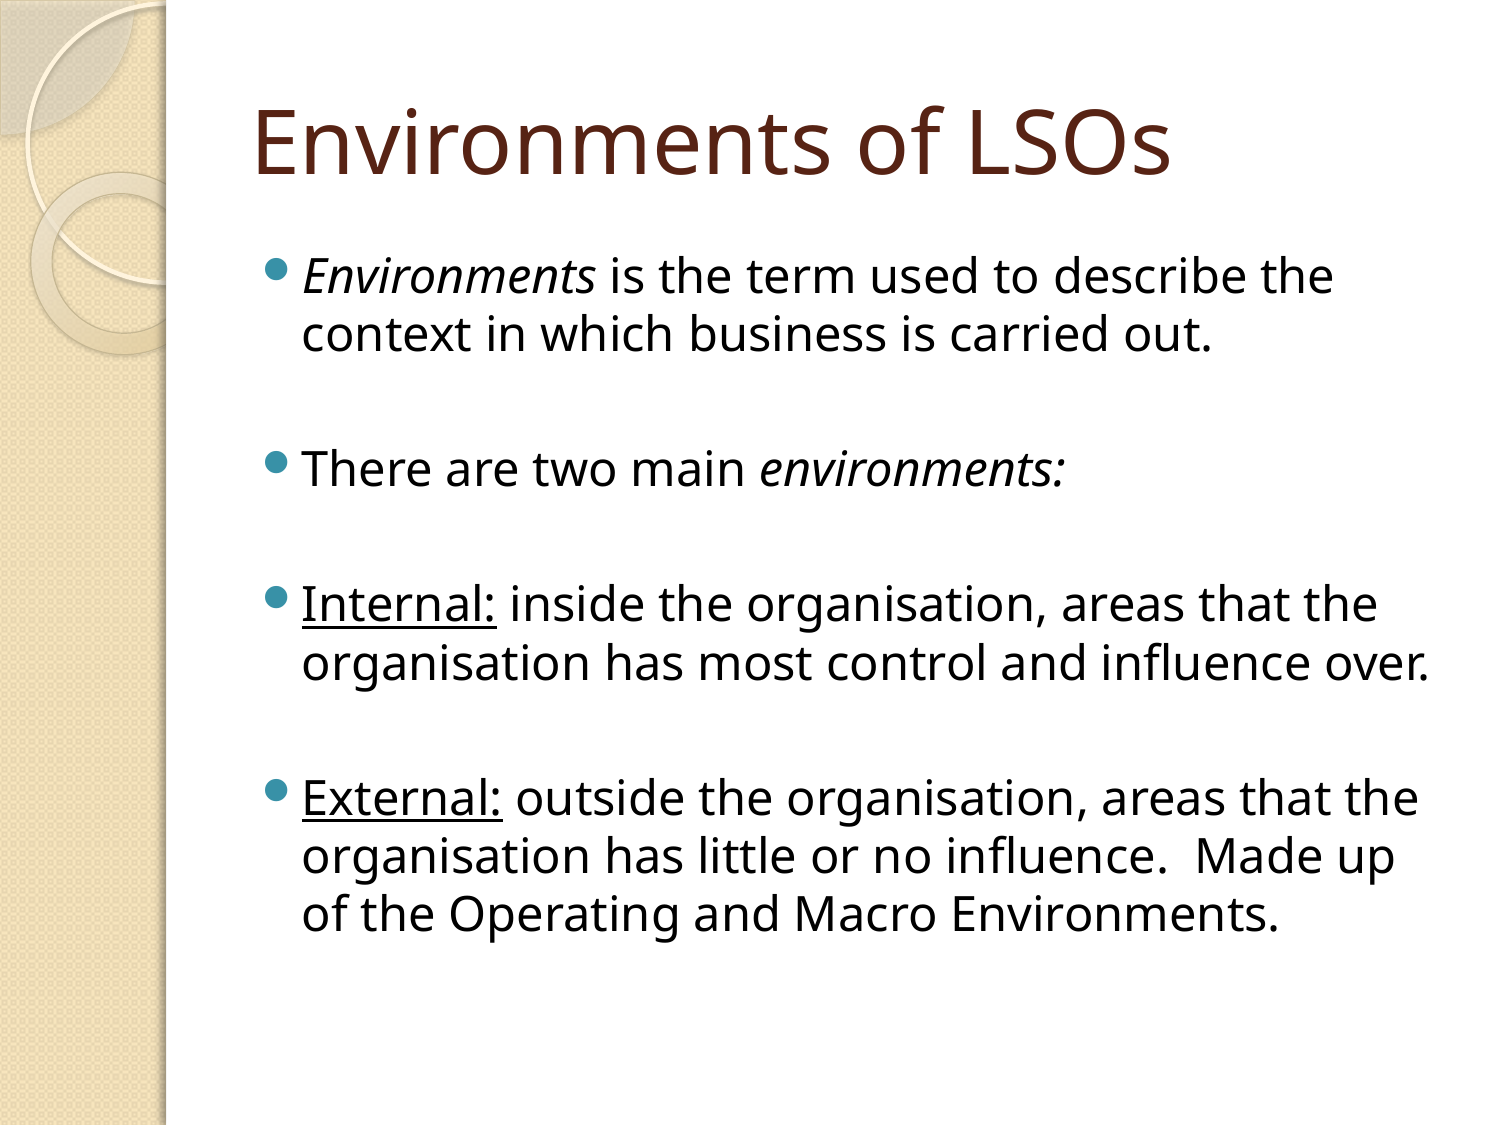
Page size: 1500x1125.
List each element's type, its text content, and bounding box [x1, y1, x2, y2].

title Environments of LSOs [235, 45, 1466, 233]
list Environments is the term used to describe the context in which business is carried out. There are two main environments: Internal: inside the organisation, areas that the organisation has most control and influence over. External: outside the organisation, areas that the organisation has little or no influence. Made up of the Operating and Macro Environments. [235, 237, 1466, 1025]
